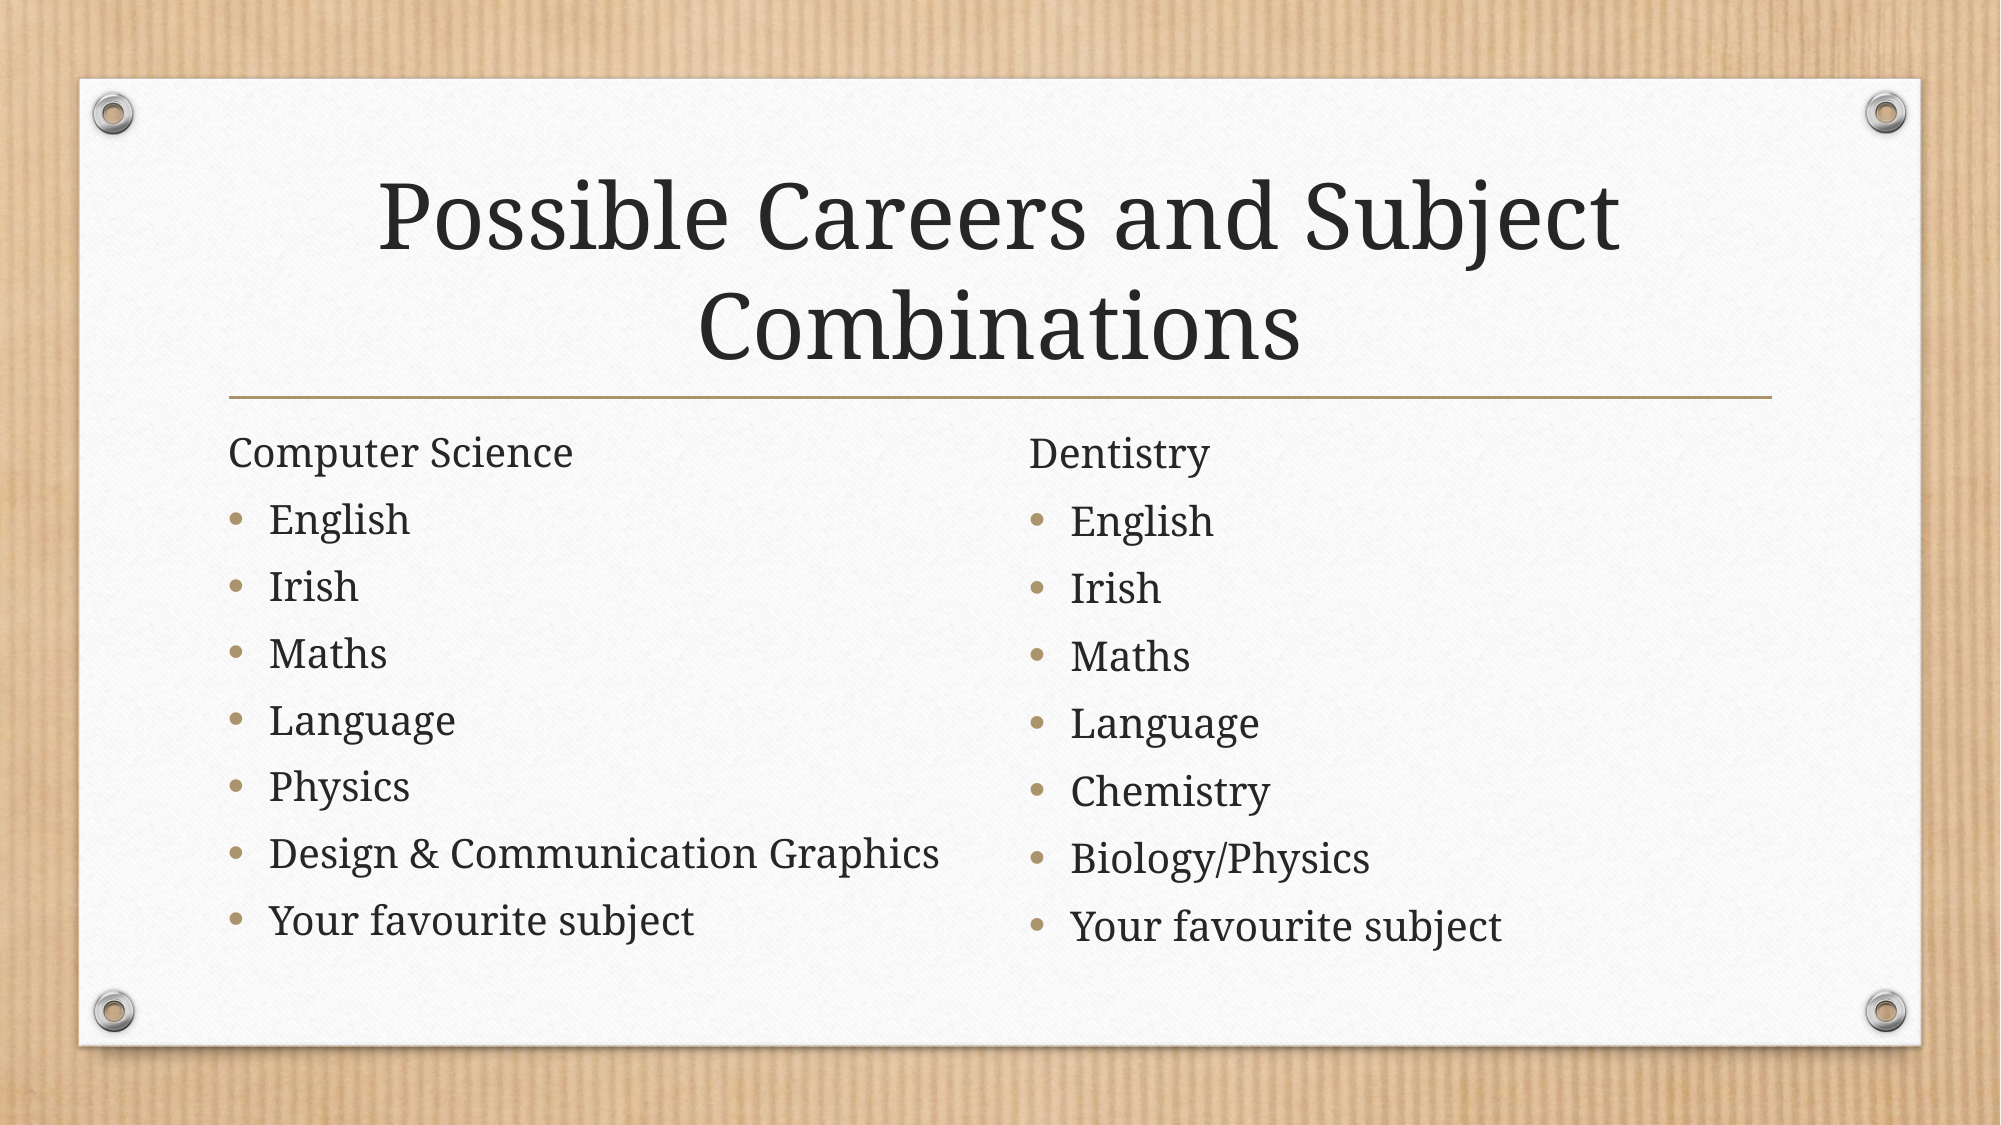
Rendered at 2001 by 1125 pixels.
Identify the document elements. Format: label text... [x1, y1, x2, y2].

title Possible Careers and Subject Combinations [212, 161, 1788, 375]
list Dentistry English Irish Maths Language Chemistry Biology/Physics Your favourite subject [1013, 420, 1788, 963]
picture [0, 0, 2001, 1125]
list Computer Science English Irish Maths Language Physics Design & Communication Graphics Your favourite subject [213, 420, 987, 963]
